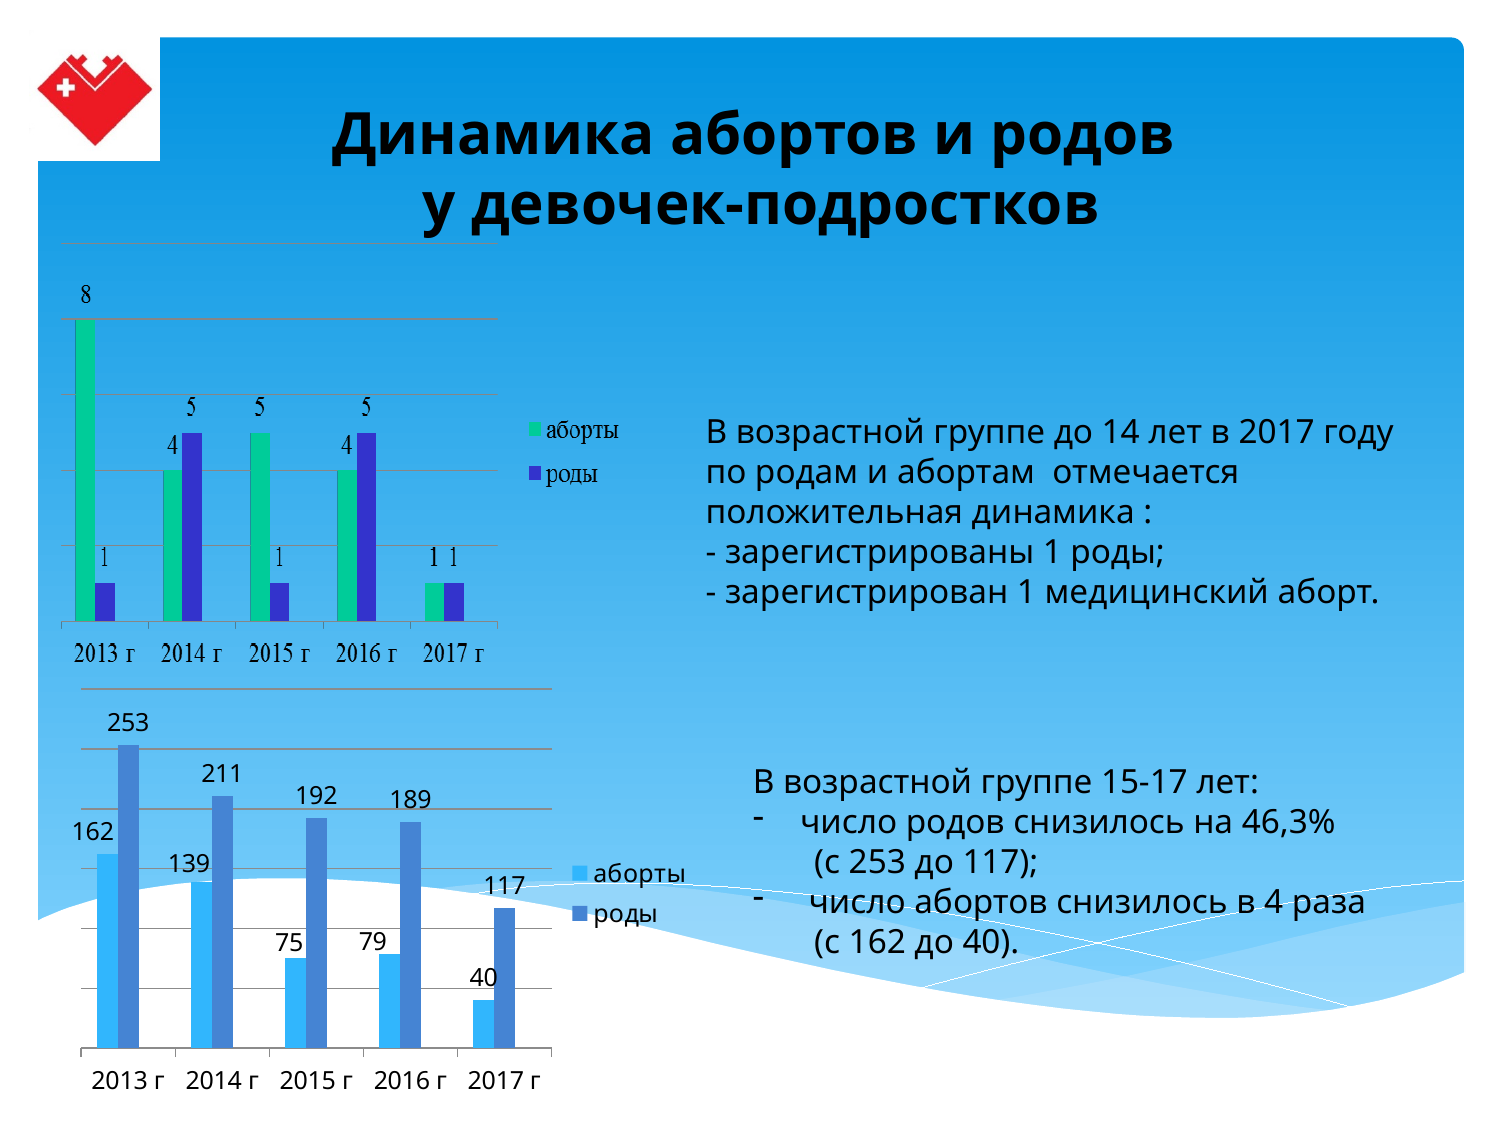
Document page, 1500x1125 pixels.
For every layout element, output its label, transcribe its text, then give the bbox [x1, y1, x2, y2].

chart [68, 680, 707, 1107]
text_box В возрастной группе до 14 лет в 2017 году по родам и абортам отмечается положительная динамика : - зарегистрированы 1 роды; - зарегистрирован 1 медицинский аборт. [690, 402, 1447, 618]
text_box В возрастной группе 15-17 лет: число родов снизилось на 46,3% (с 253 до 117); число абортов снизилось в 4 раза (с 162 до 40). [738, 753, 1424, 968]
title Динамика абортов и родов у девочек-подростков [135, 19, 1388, 244]
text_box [32, 211, 644, 693]
picture [29, 30, 160, 162]
